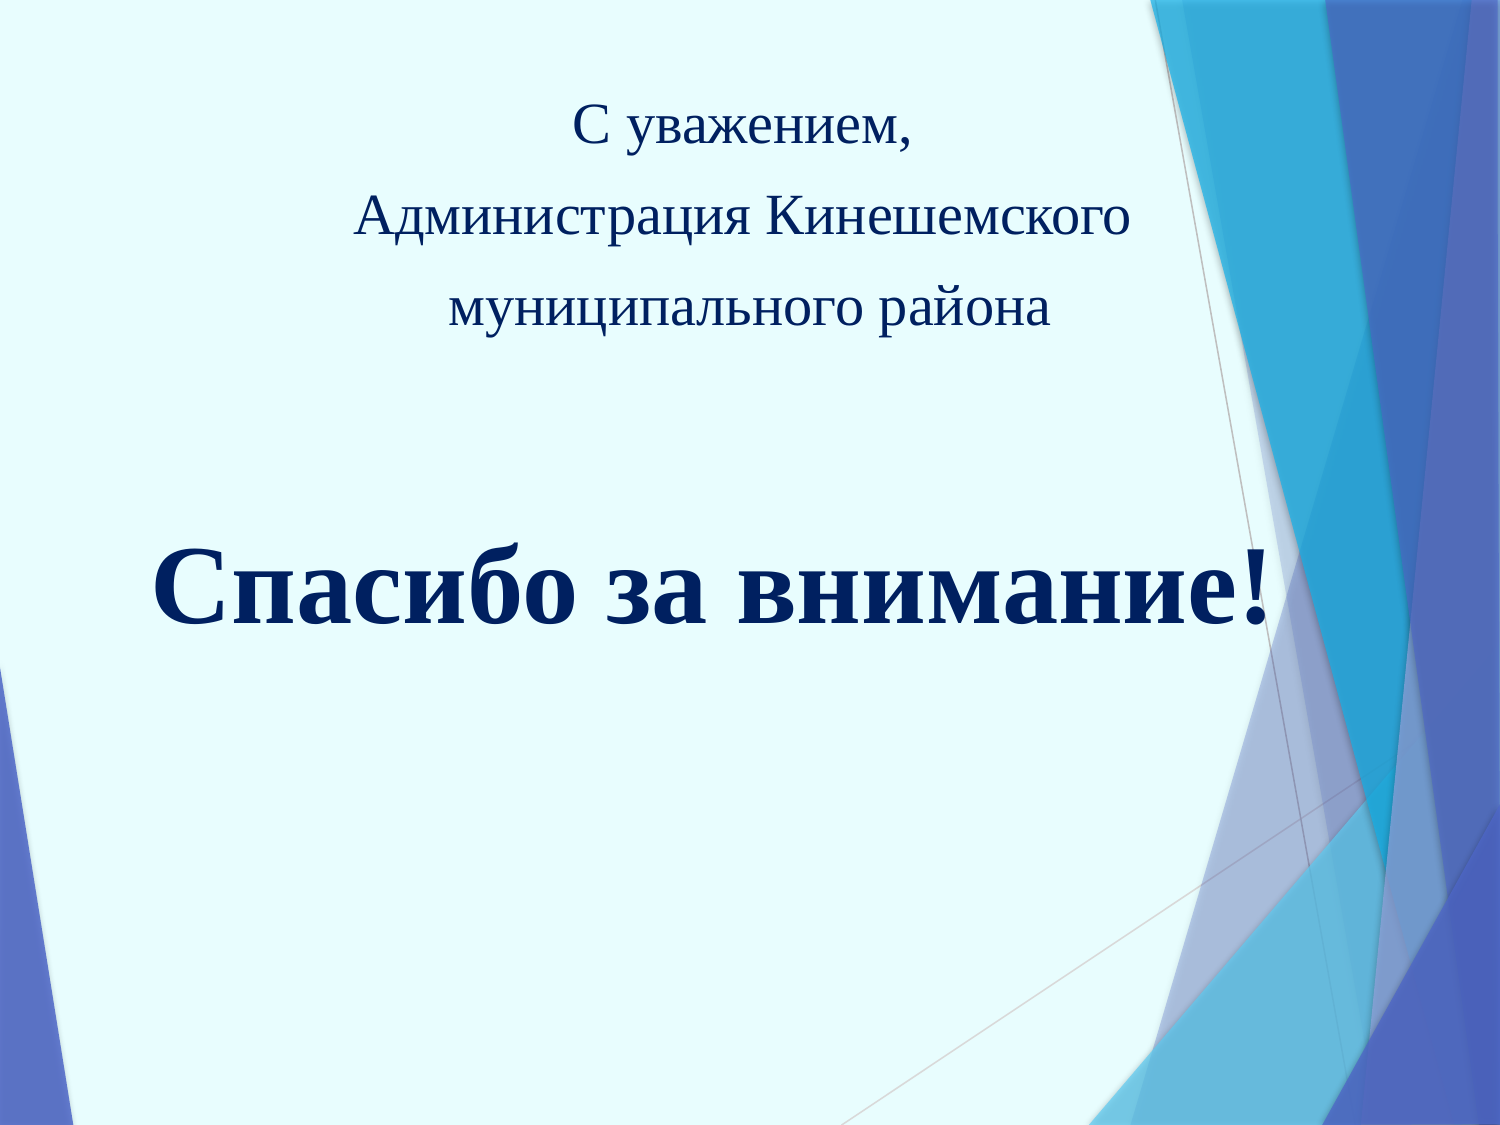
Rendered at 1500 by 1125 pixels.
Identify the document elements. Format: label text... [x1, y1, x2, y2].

list С уважением, Администрация Кинешемского муниципального района [75, 78, 1425, 986]
text_box Спасибо за внимание! [29, 503, 1398, 654]
